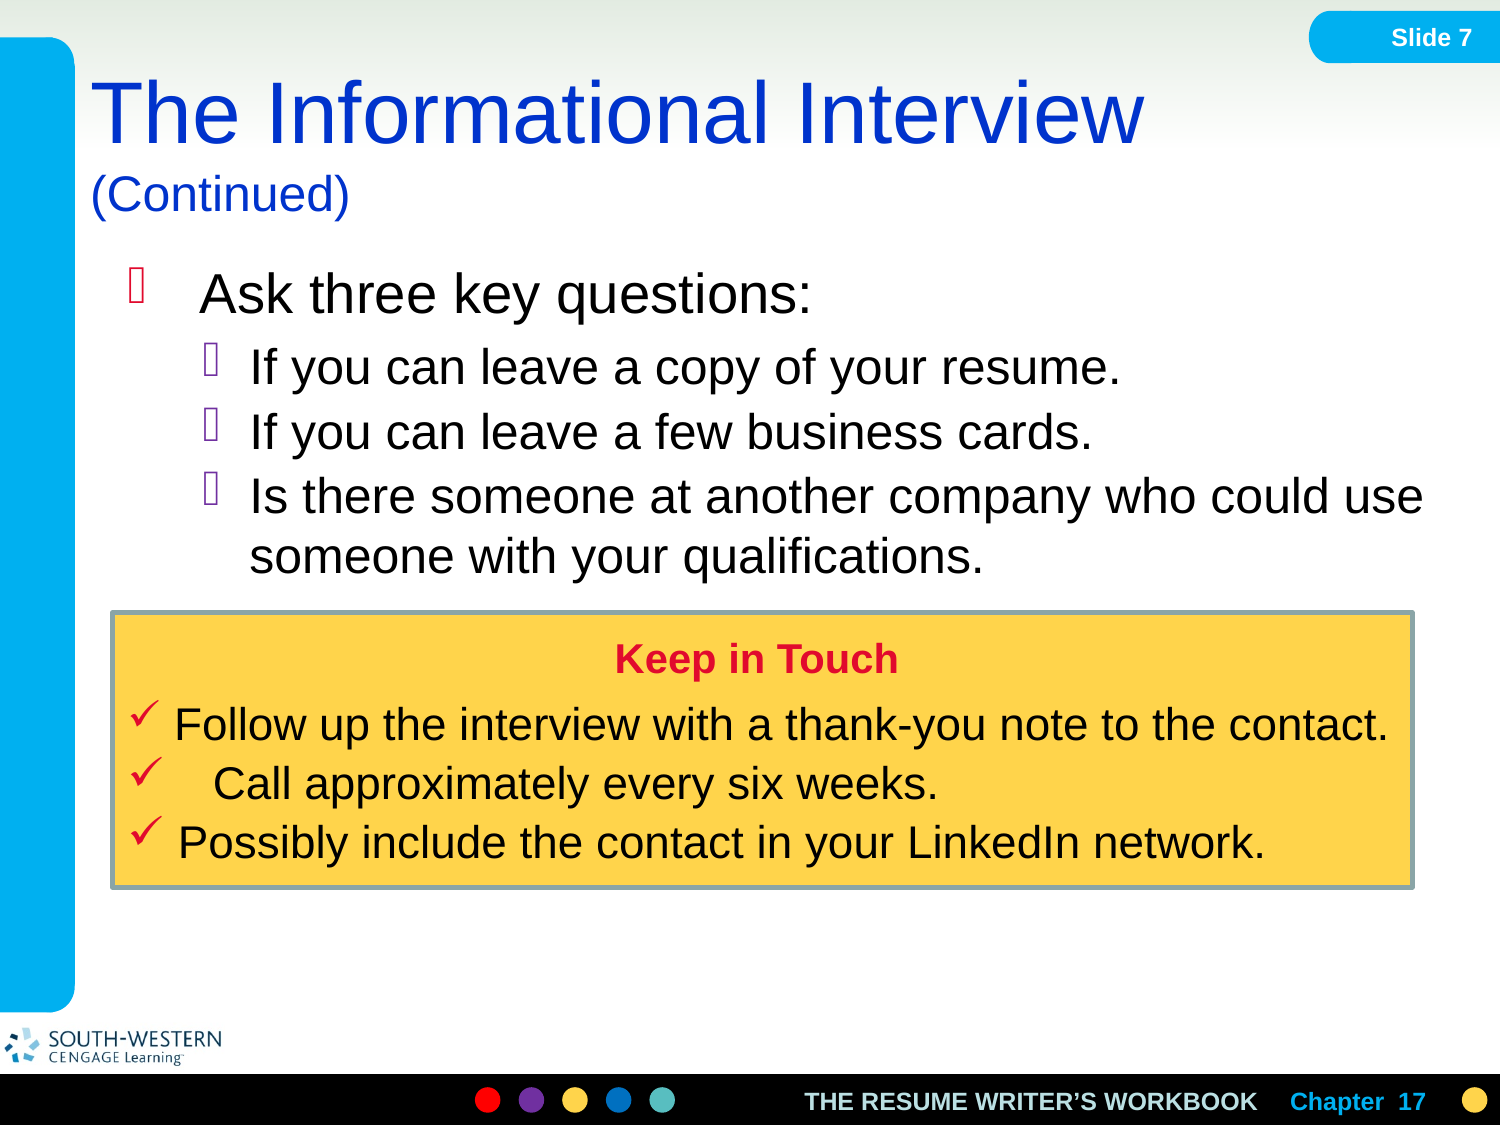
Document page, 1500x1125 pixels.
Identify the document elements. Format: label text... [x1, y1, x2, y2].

title The Informational Interview (Continued) [74, 44, 1426, 233]
text_box Keep in Touch Follow up the interview with a thank-you note to the contact. Call approximately every six weeks. Possibly include the contact in your LinkedIn network. [110, 610, 1415, 890]
list Ask three key questions: If you can leave a copy of your resume. If you can leave a few business cards. Is there someone at another company who could use someone with your qualifications. [112, 249, 1463, 976]
slide_number Slide 7 [1312, 13, 1488, 93]
picture [0, 1022, 225, 1073]
footer Chapter 17 [1274, 1075, 1476, 1125]
